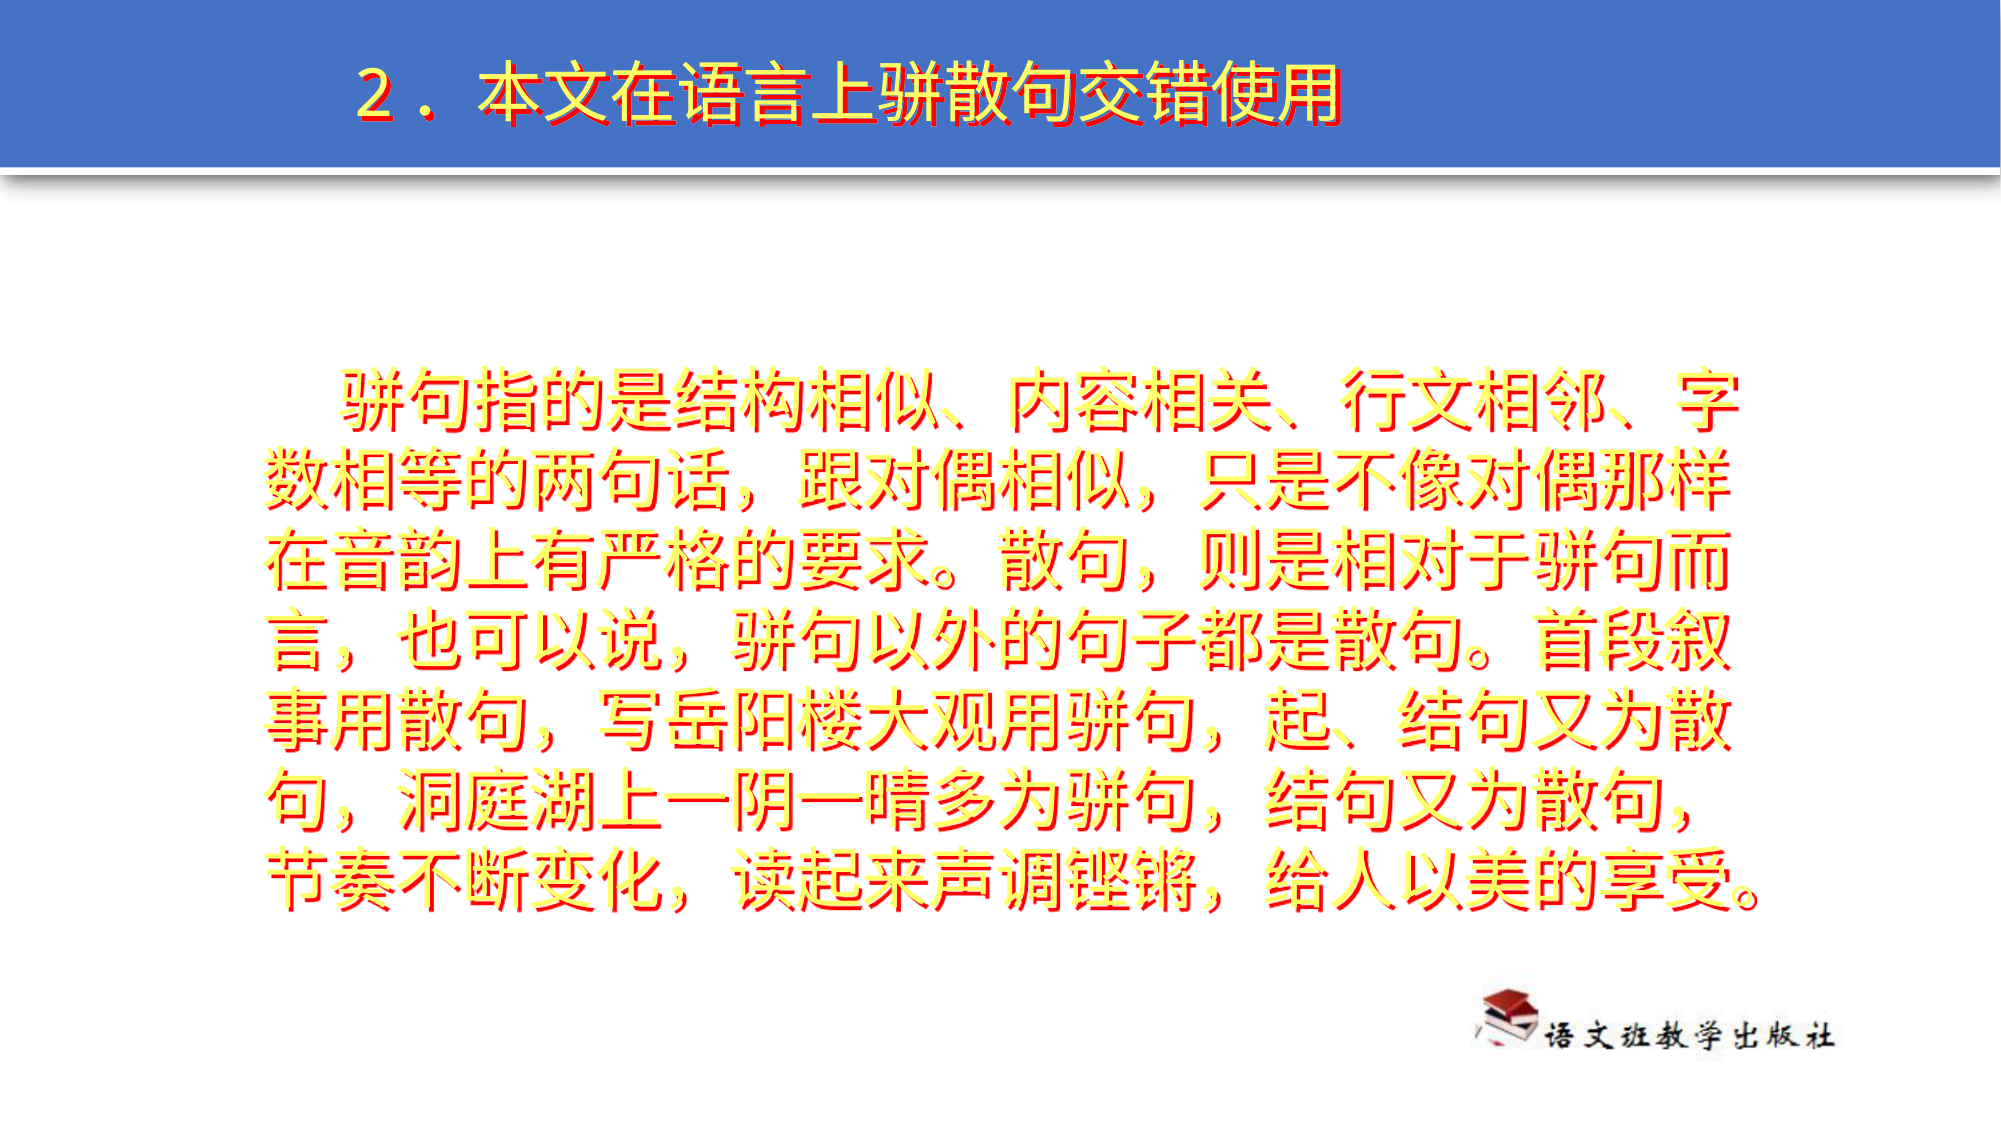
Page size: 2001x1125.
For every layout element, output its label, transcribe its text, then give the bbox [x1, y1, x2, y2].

picture [0, 0, 2001, 1125]
text_box 2．本文在语言上骈散句交错使用 [338, 42, 1615, 138]
text_box 骈句指的是结构相似、内容相关、行文相邻、字数相等的两句话，跟对偶相似，只是不像对偶那样在音韵上有严格的要求。散句，则是相对于骈句而言，也可以说，骈句以外的句子都是散句。首段叙事用散句，写岳阳楼大观用骈句，起、结句又为散句，洞庭湖上一阴一晴多为骈句，结句又为散句，节奏不断变化，读起来声调铿锵，给人以美的享受。 [246, 348, 1796, 924]
